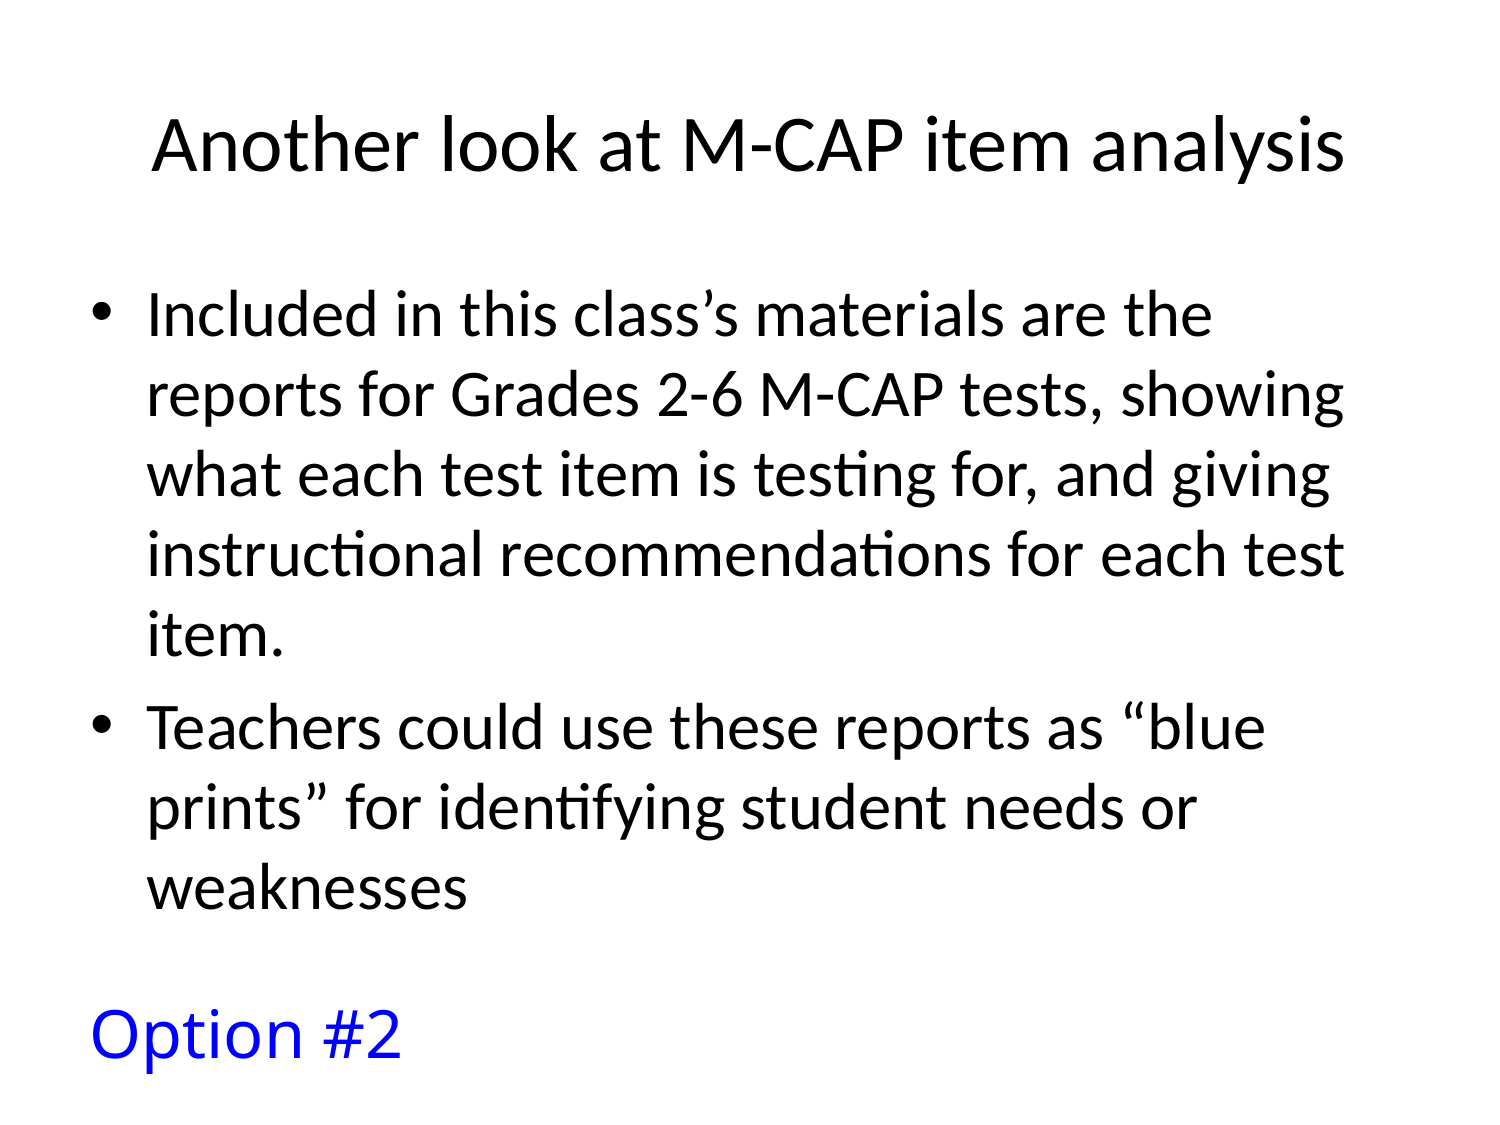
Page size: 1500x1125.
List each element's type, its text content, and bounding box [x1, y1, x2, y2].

list Included in this class’s materials are the reports for Grades 2-6 M-CAP tests, showing what each test item is testing for, and giving instructional recommendations for each test item. Teachers could use these reports as “blue prints” for identifying student needs or weaknesses [75, 262, 1425, 1005]
title Another look at M-CAP item analysis [75, 45, 1425, 233]
text_box Option #2 [75, 984, 518, 1079]
